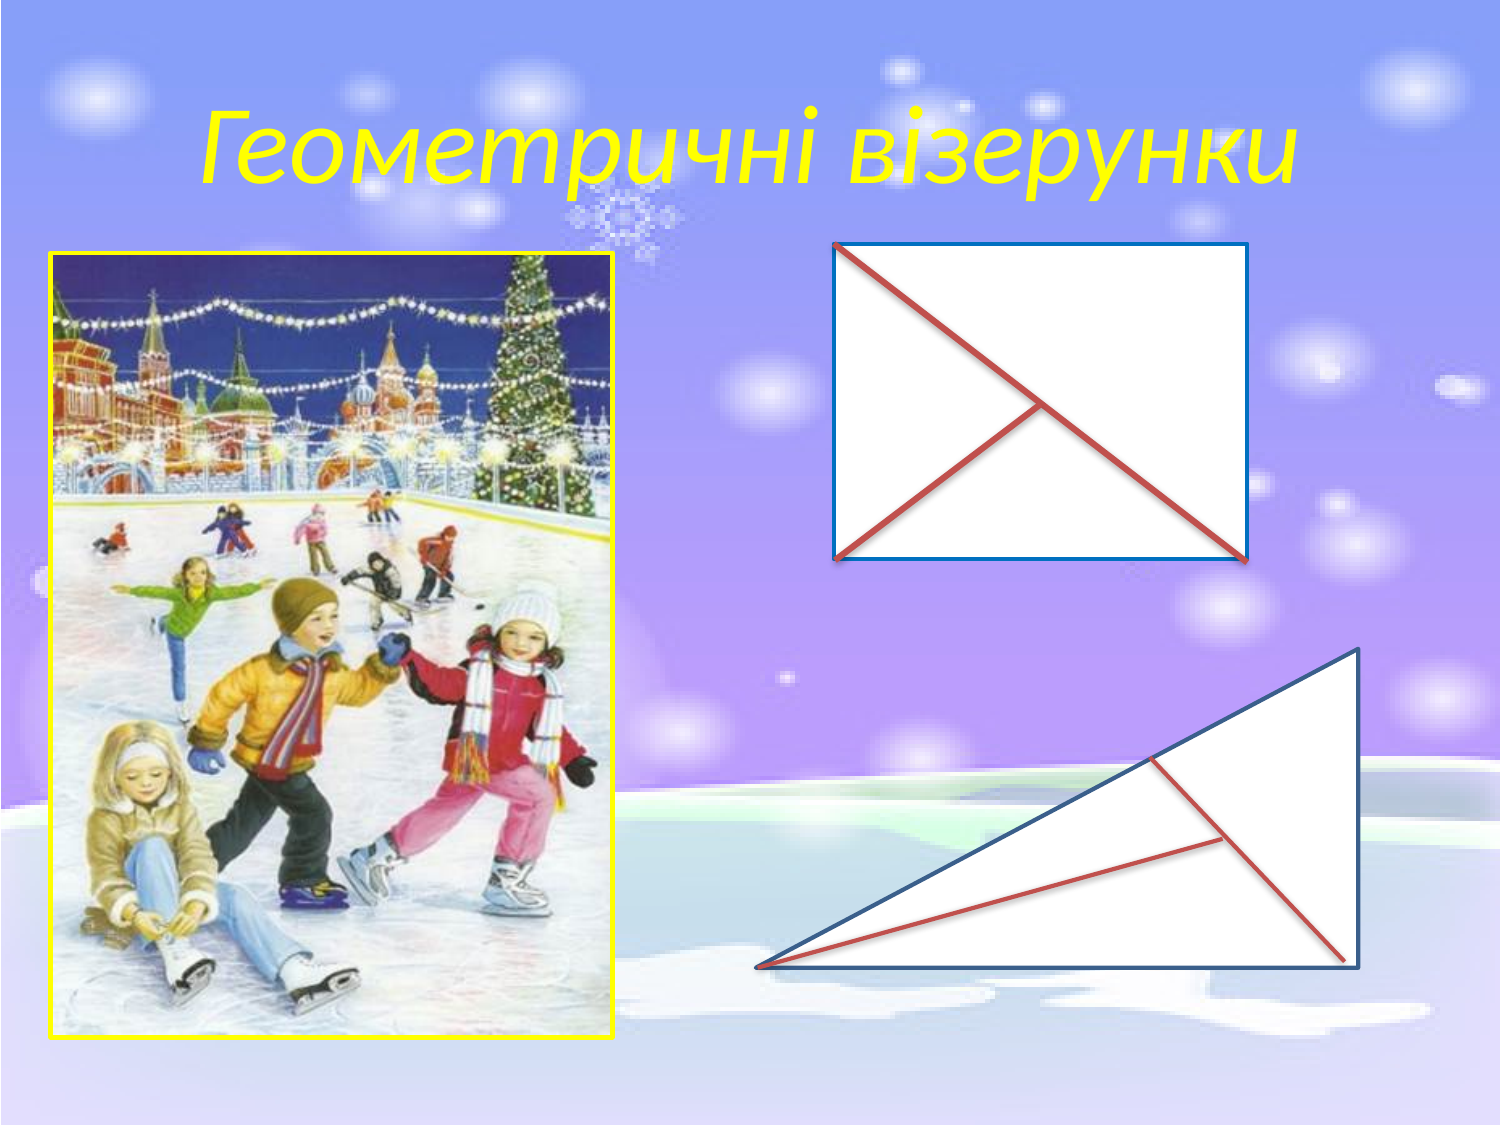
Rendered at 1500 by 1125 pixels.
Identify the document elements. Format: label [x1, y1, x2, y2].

text_box [833, 243, 1248, 563]
text_box [757, 838, 1223, 968]
picture [1, 0, 1500, 1125]
text_box [1149, 756, 1345, 962]
list [52, 255, 611, 1036]
text_box [834, 404, 1041, 561]
